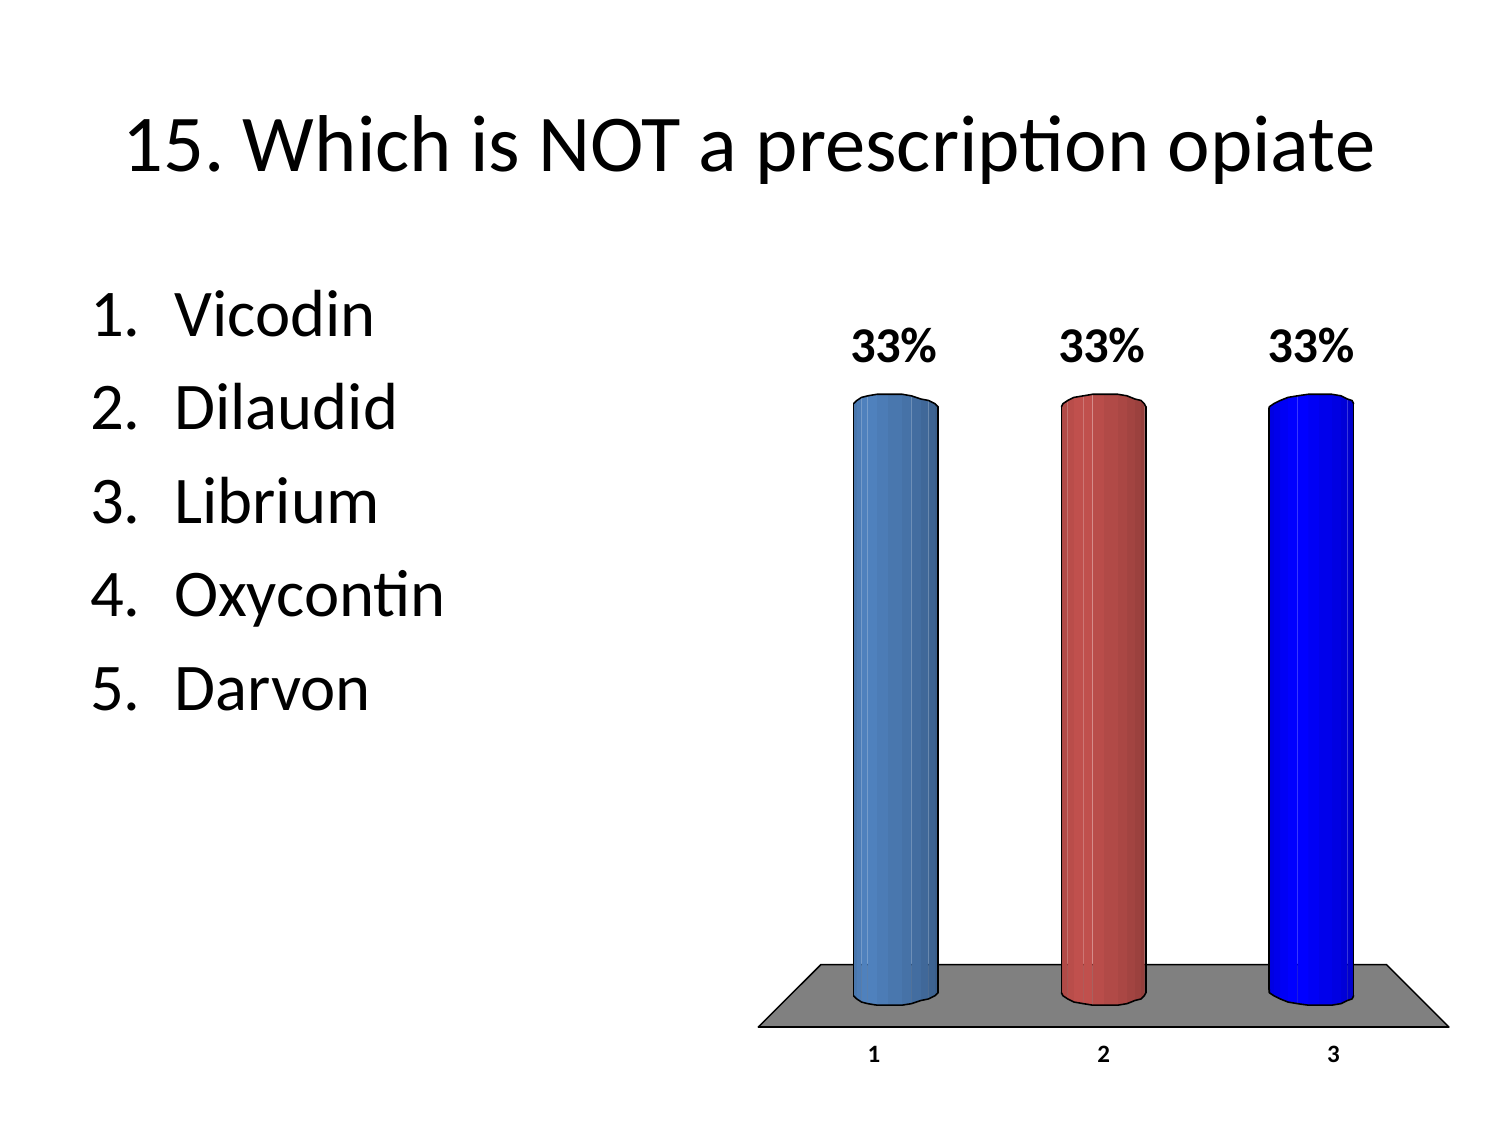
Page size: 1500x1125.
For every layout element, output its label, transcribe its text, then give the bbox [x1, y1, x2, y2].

list Vicodin Dilaudid Librium Oxycontin Darvon [75, 262, 750, 1005]
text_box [739, 270, 1490, 1115]
title 15. Which is NOT a prescription opiate [75, 45, 1425, 233]
